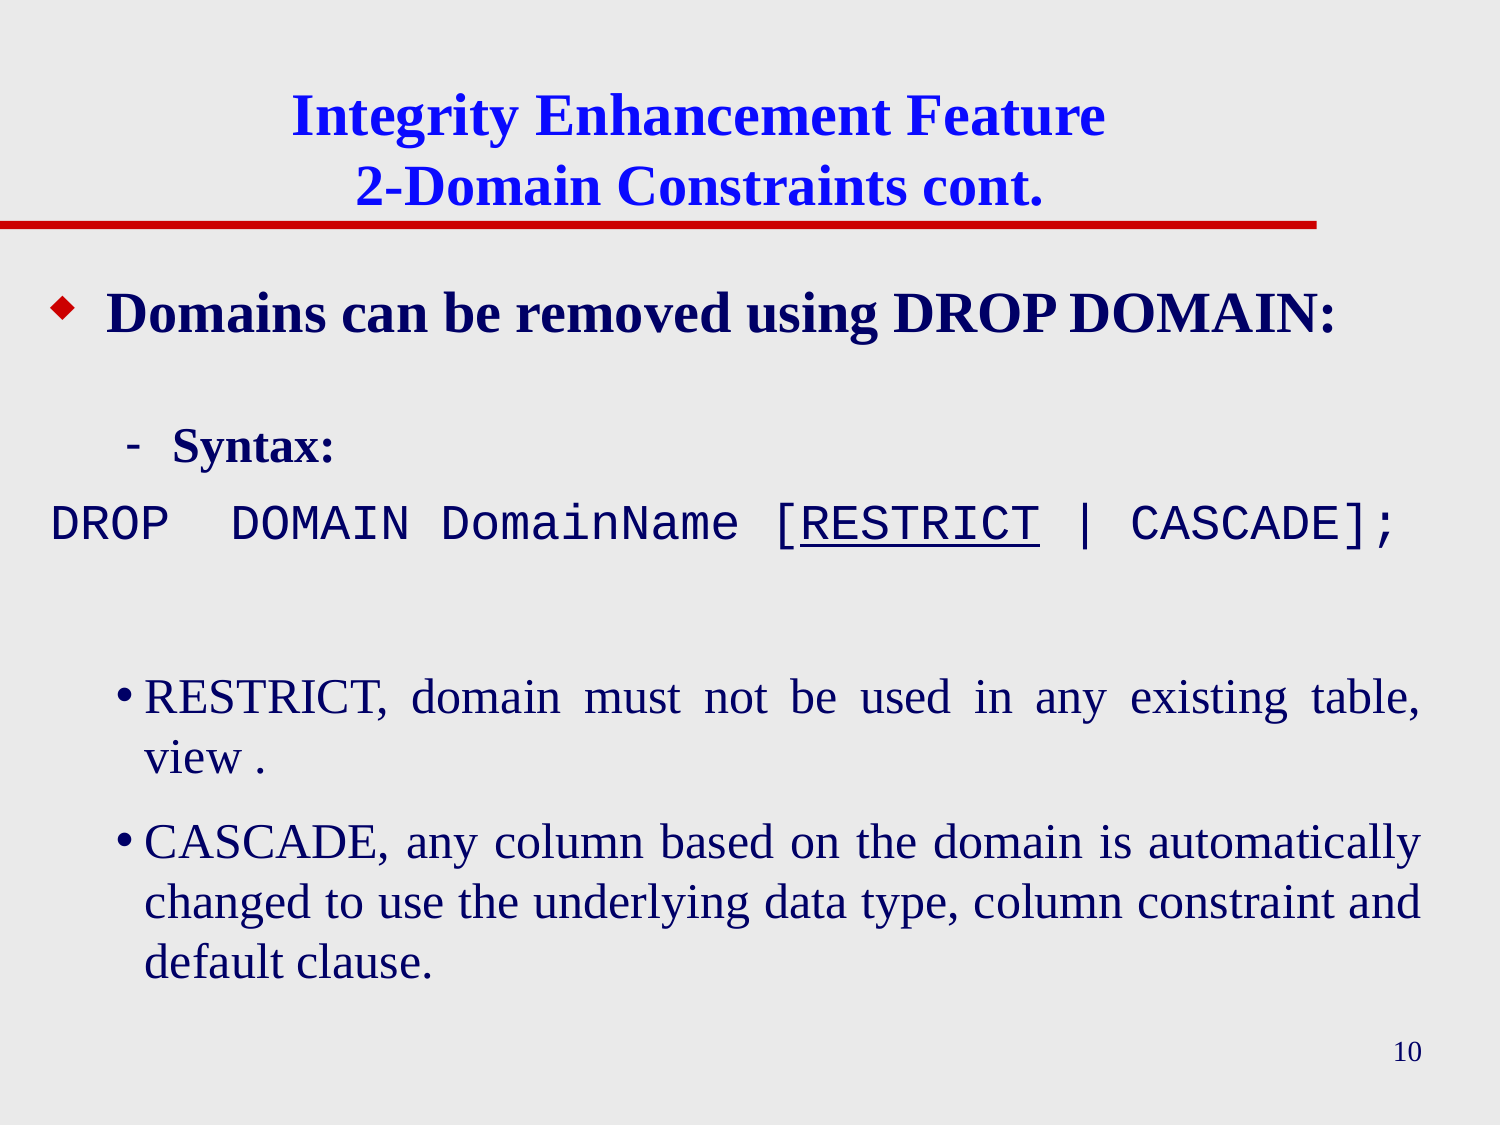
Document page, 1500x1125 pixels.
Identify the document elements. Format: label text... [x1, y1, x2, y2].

list Domains can be removed using DROP DOMAIN: Syntax: DROP DOMAIN DomainName [RESTRICT | CASCADE]; RESTRICT, domain must not be used in any existing table, view . CASCADE, any column based on the domain is automatically changed to use the underlying data type, column constraint and default clause. [34, 274, 1438, 1009]
slide_number 10 [1124, 1012, 1438, 1088]
title Integrity Enhancement Feature 2-Domain Constraints cont. [62, 43, 1338, 226]
